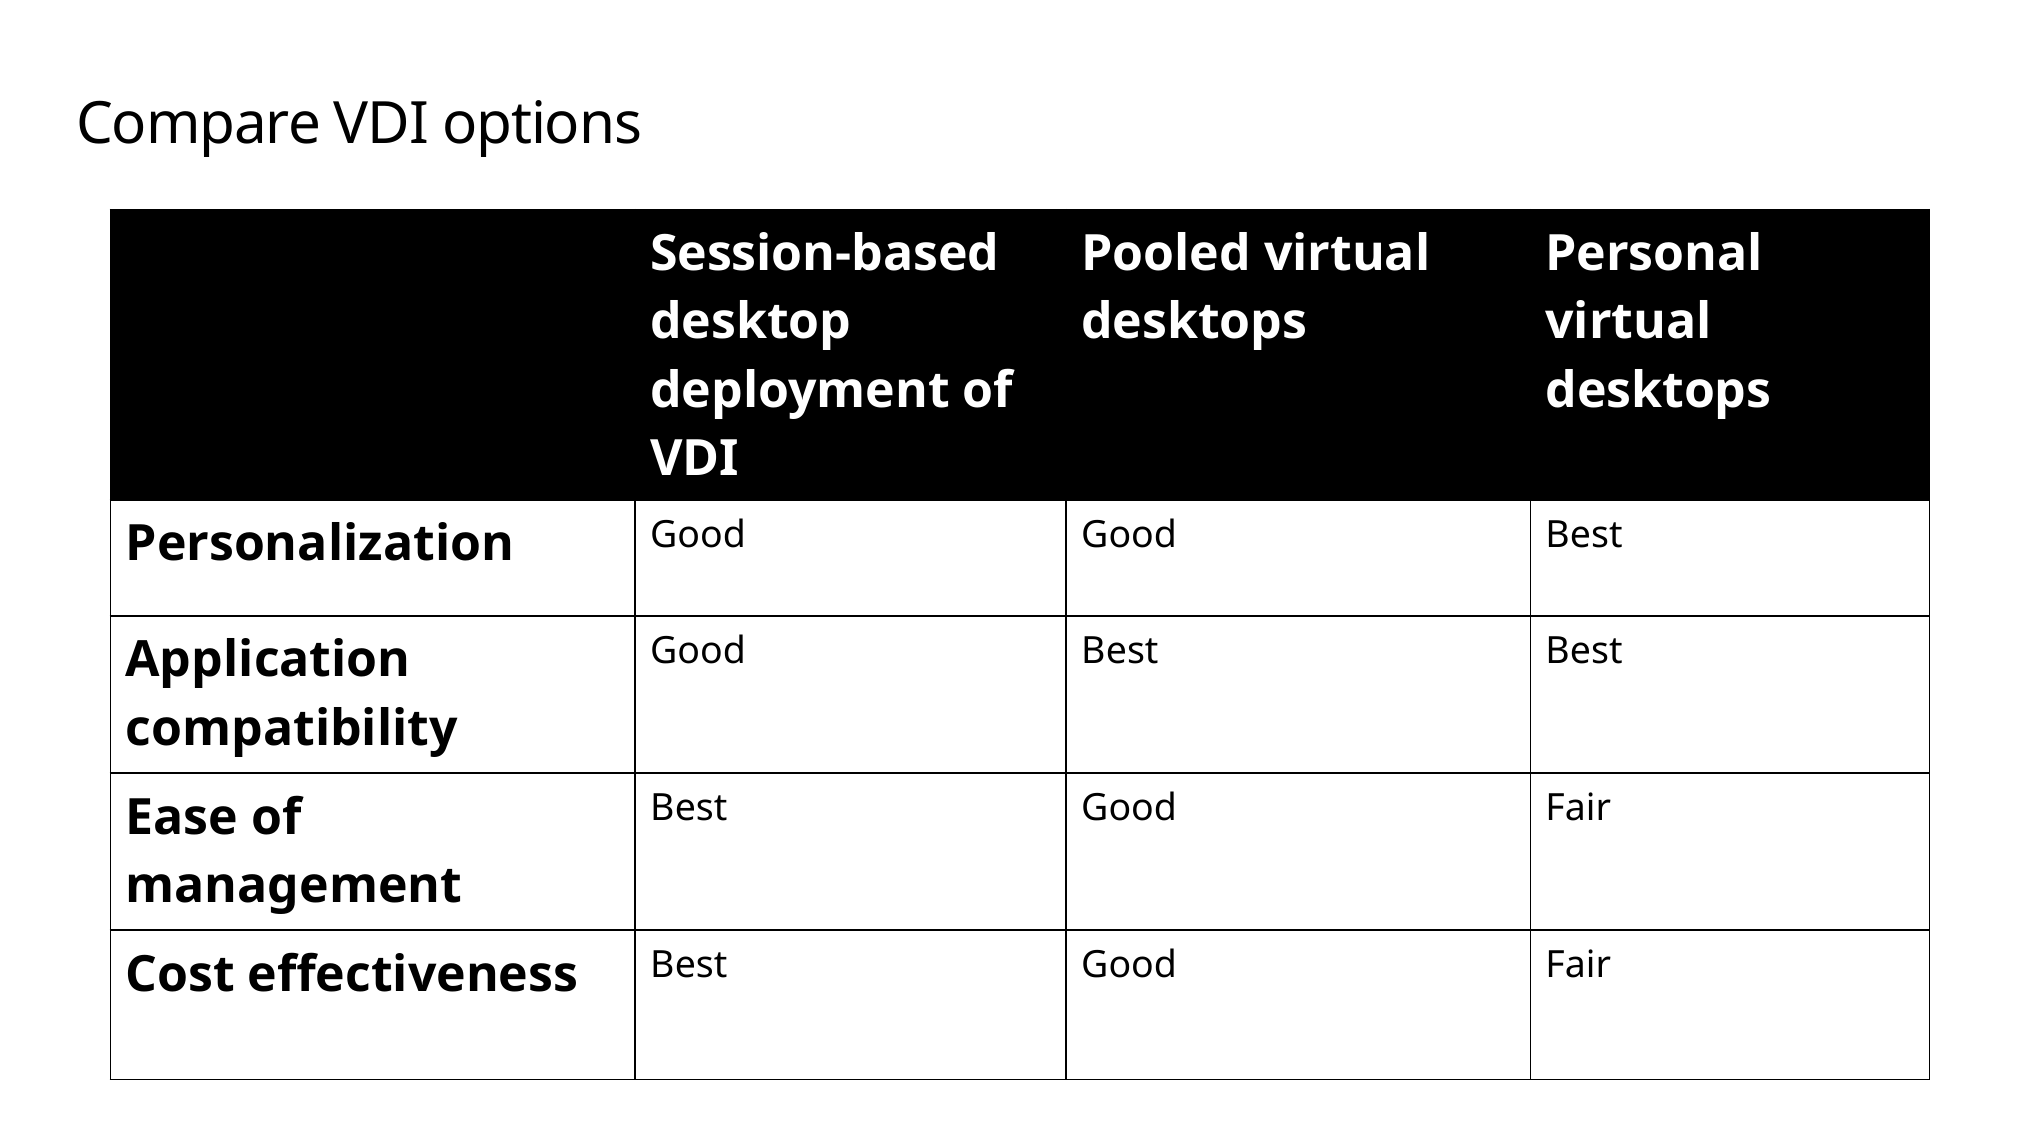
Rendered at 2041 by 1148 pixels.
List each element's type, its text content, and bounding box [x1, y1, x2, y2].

table_cell Best [1531, 617, 1929, 772]
table_cell Best [636, 774, 1065, 929]
title Compare VDI options [76, 93, 1968, 161]
table_header Session-based desktop deployment of VDI [636, 211, 1065, 499]
table_cell Good [1067, 501, 1530, 615]
table_cell Fair [1531, 931, 1929, 1079]
table_cell Cost effectiveness [111, 931, 634, 1079]
table_header [111, 211, 634, 499]
table_cell Personalization [111, 501, 634, 615]
table_header Pooled virtual desktops [1067, 211, 1530, 499]
table_cell Best [1067, 617, 1530, 772]
table_cell Ease of management [111, 774, 634, 929]
table_cell Good [1067, 931, 1530, 1079]
table_cell Fair [1531, 774, 1929, 929]
table_cell Good [1067, 774, 1530, 929]
table_cell Best [1531, 501, 1929, 615]
table_cell Application compatibility [111, 617, 634, 772]
table_cell Best [636, 931, 1065, 1079]
table_cell Good [636, 617, 1065, 772]
table_header Personal virtual desktops [1531, 211, 1929, 499]
table_cell Good [636, 501, 1065, 615]
